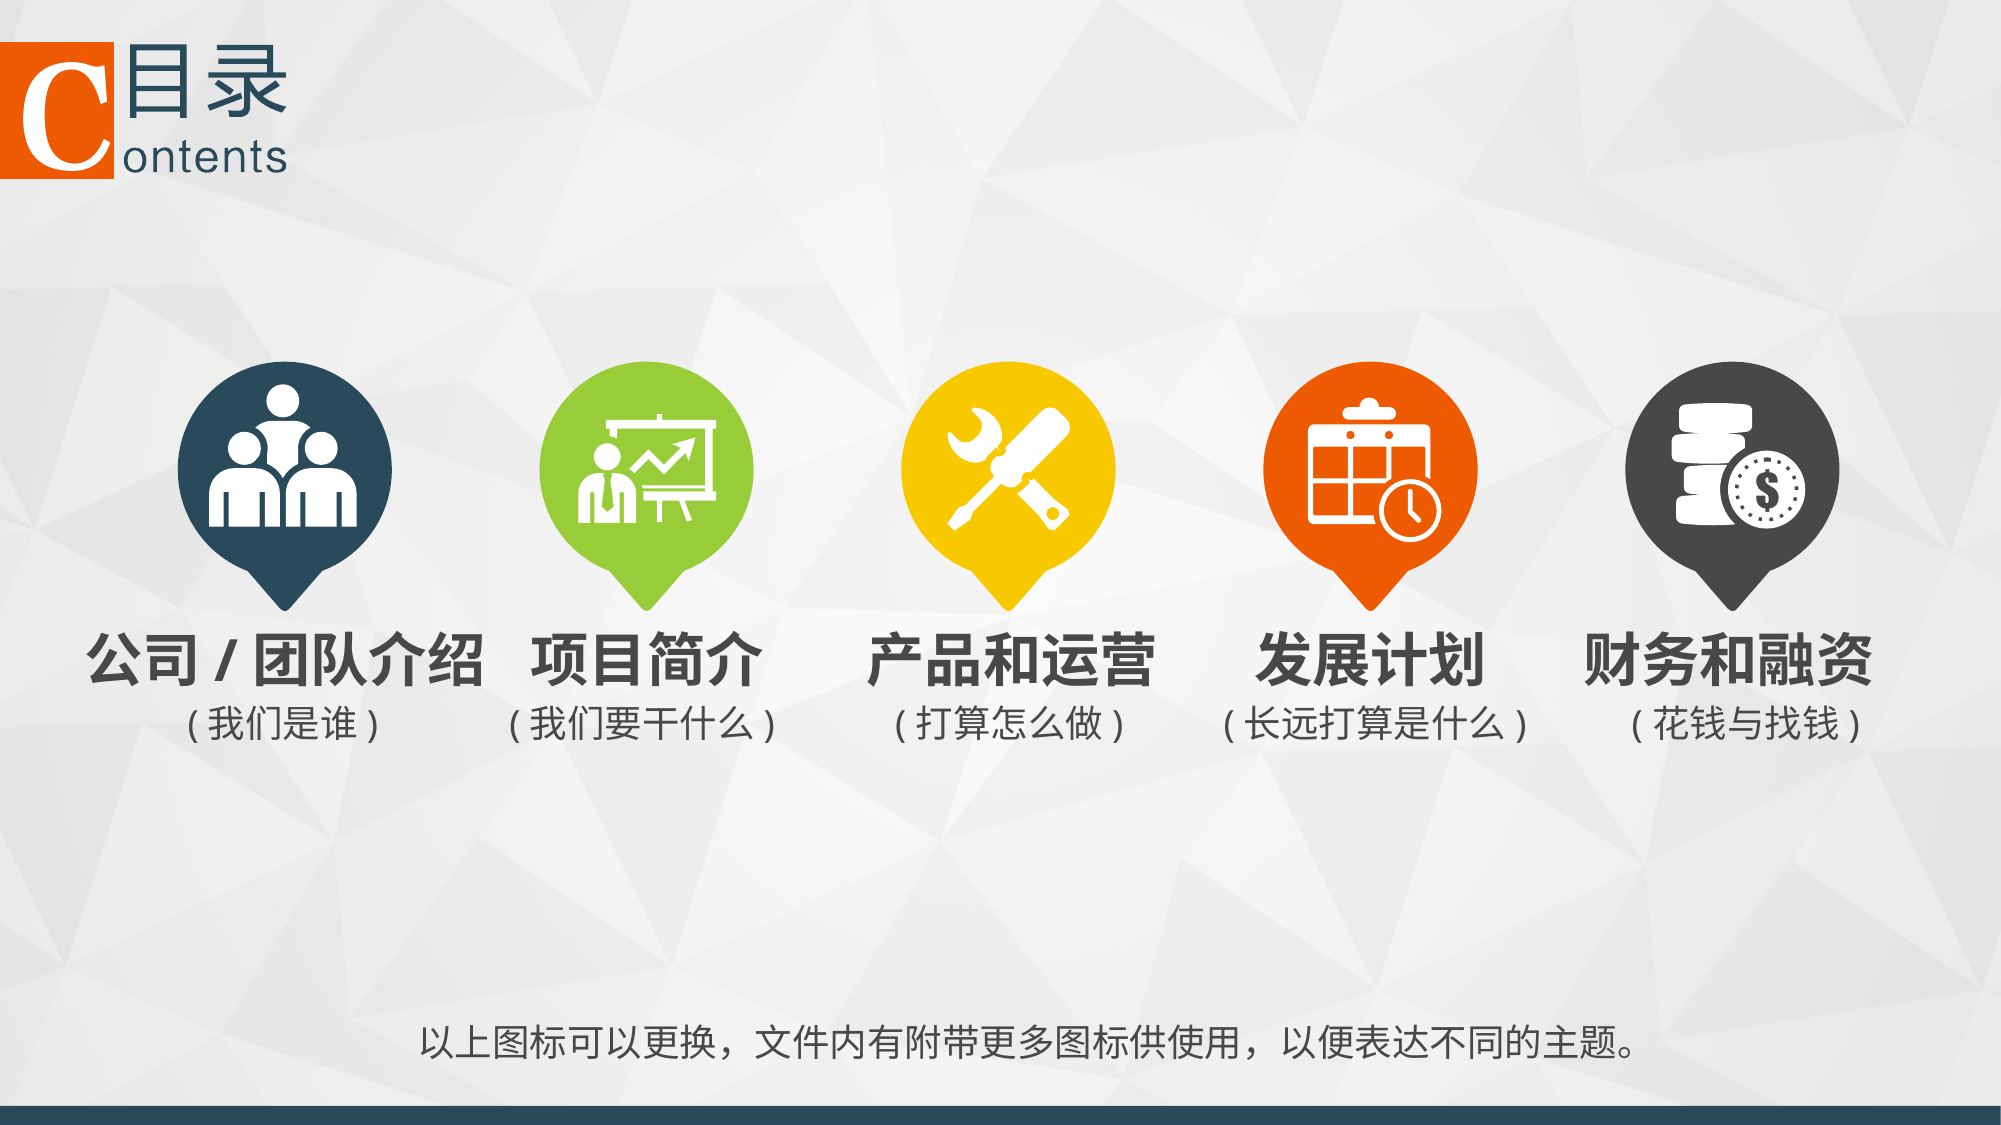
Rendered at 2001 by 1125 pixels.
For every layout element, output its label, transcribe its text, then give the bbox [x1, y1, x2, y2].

text_box [123, 147, 147, 173]
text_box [901, 361, 1116, 613]
text_box 以上图标可以更换，文件内有附带更多图标供使用，以便表达不同的主题。 [402, 1011, 1670, 1072]
text_box [250, 139, 263, 173]
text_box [539, 361, 754, 613]
text_box 财务和融资 [1551, 615, 1906, 701]
text_box [130, 44, 187, 118]
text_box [1263, 361, 1478, 613]
text_box 产品和运营 [835, 615, 1190, 701]
text_box [179, 139, 191, 173]
text_box [224, 147, 245, 173]
text_box [0, 42, 114, 179]
picture [0, 0, 2001, 1105]
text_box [177, 361, 393, 613]
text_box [1625, 361, 1840, 613]
text_box (我们是谁) [172, 692, 393, 753]
text_box [153, 147, 174, 173]
text_box (花钱与找钱) [1616, 692, 1875, 753]
text_box 项目简介 [500, 615, 794, 701]
text_box (长远打算是什么) [1208, 692, 1542, 753]
text_box (打算怎么做) [880, 692, 1138, 753]
text_box [266, 147, 287, 173]
text_box [23, 62, 111, 171]
text_box [0, 1105, 2001, 1125]
text_box 发展计划 [1193, 615, 1548, 701]
text_box (我们要干什么) [494, 692, 790, 753]
text_box [195, 147, 218, 173]
text_box [207, 79, 243, 111]
text_box [208, 44, 287, 117]
text_box 公司/团队介绍 [66, 615, 500, 701]
